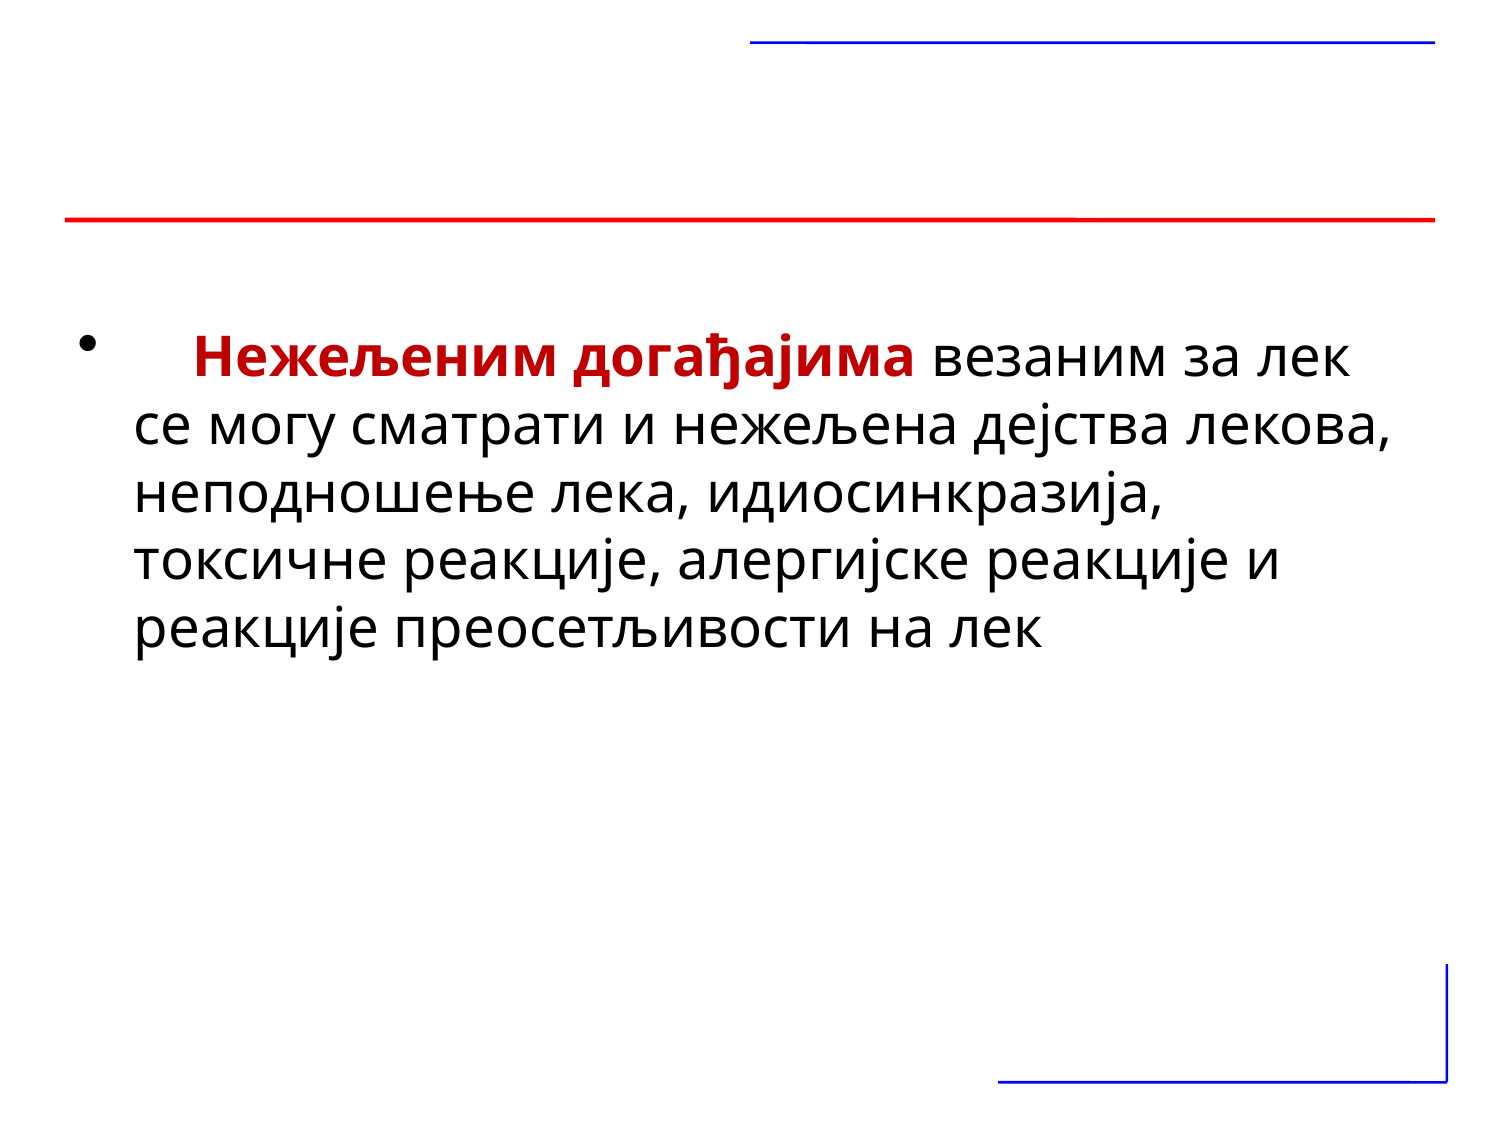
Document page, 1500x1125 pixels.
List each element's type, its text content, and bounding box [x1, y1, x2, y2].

list Нежељеним догађајима везаним за лек се могу сматрати и нежељена дејства лекова, неподношење лека, идиосинкразија, токсичне реакције, алергијске реакције и реакције преосетљивости на лек [62, 0, 1426, 1125]
